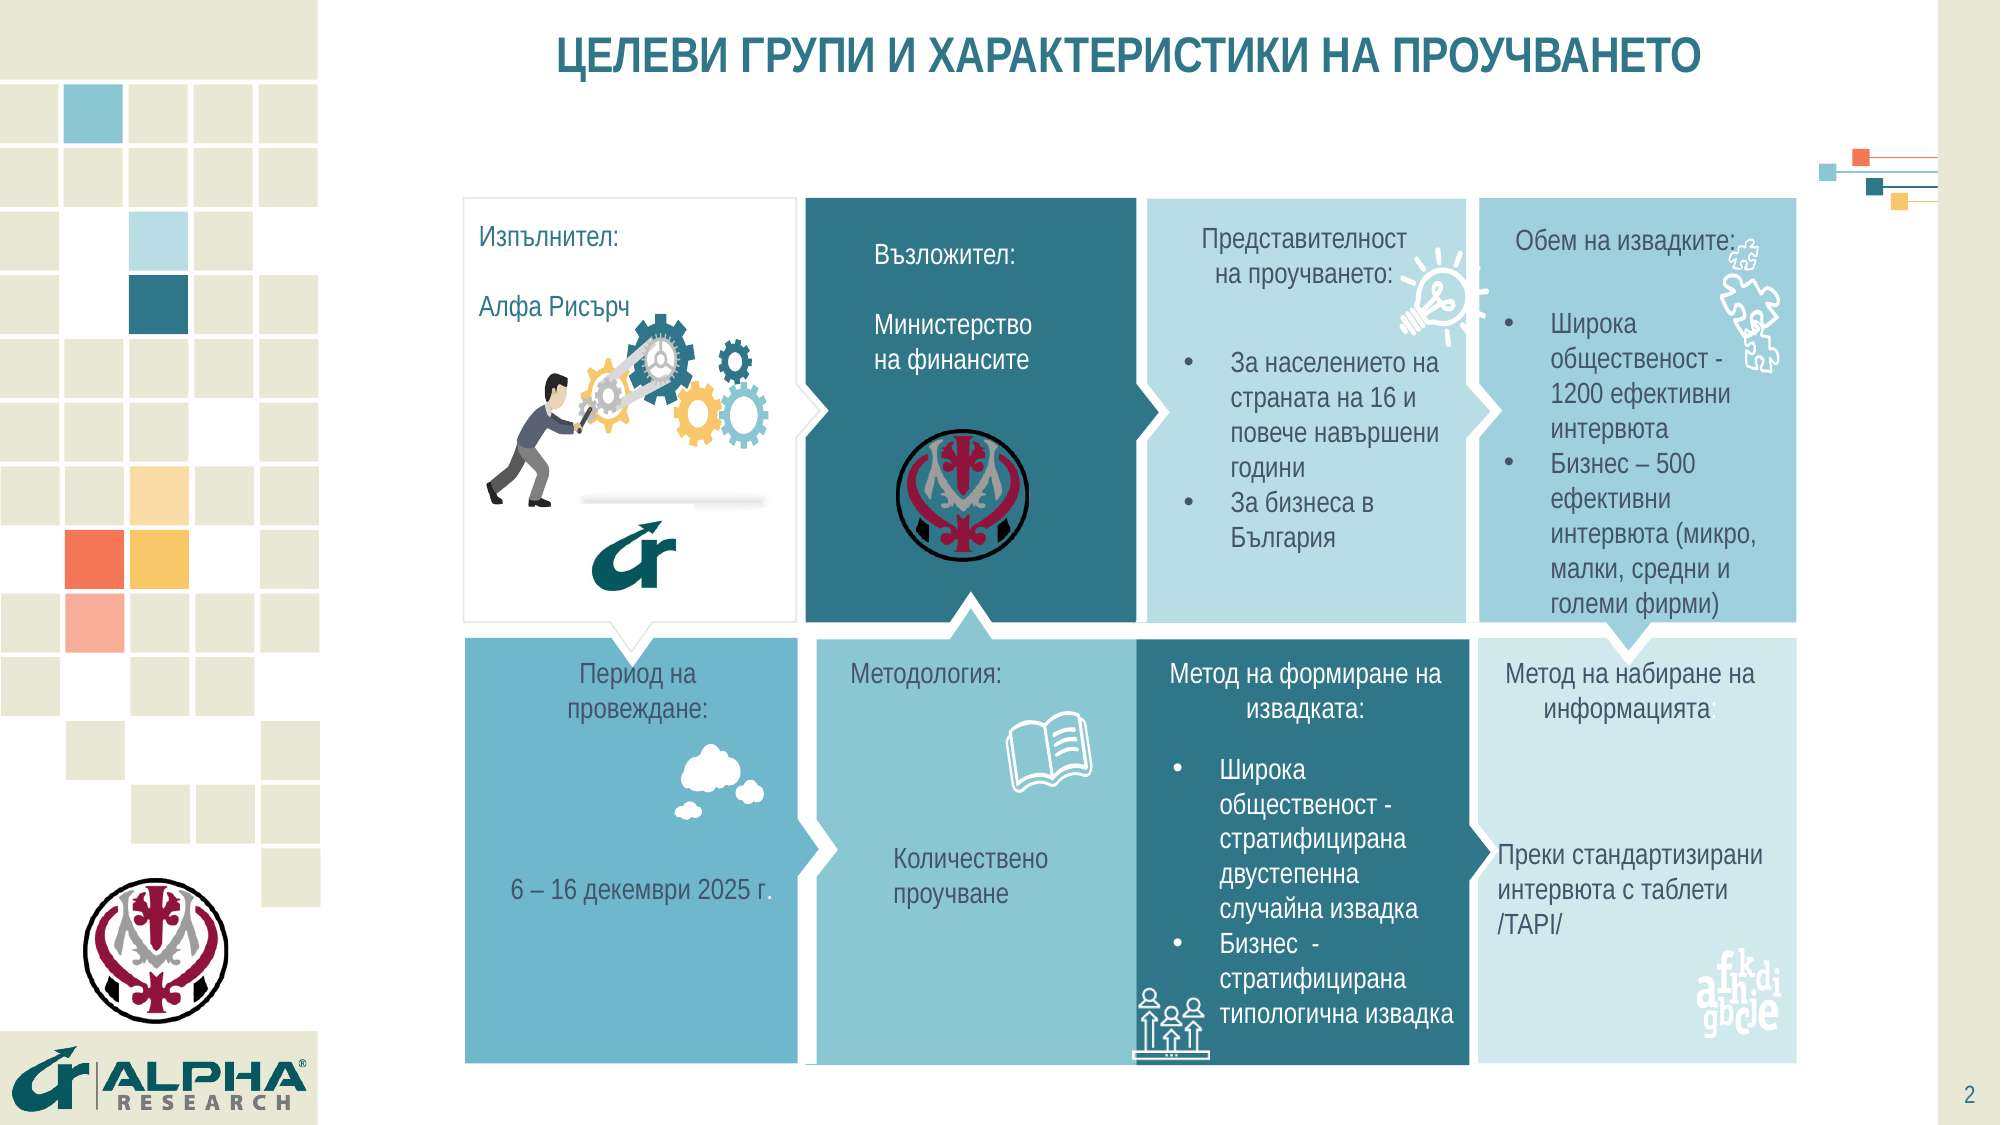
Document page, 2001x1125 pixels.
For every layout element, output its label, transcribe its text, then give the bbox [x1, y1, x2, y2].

slide_number 2 [1917, 1063, 1991, 1124]
picture [893, 424, 1030, 564]
picture [80, 873, 229, 1026]
title ЦЕЛЕВИ ГРУПИ И ХАРАКТЕРИСТИКИ НА ПРОУЧВАНЕТО [330, 21, 1931, 153]
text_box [463, 197, 1797, 1066]
picture [12, 1046, 307, 1112]
